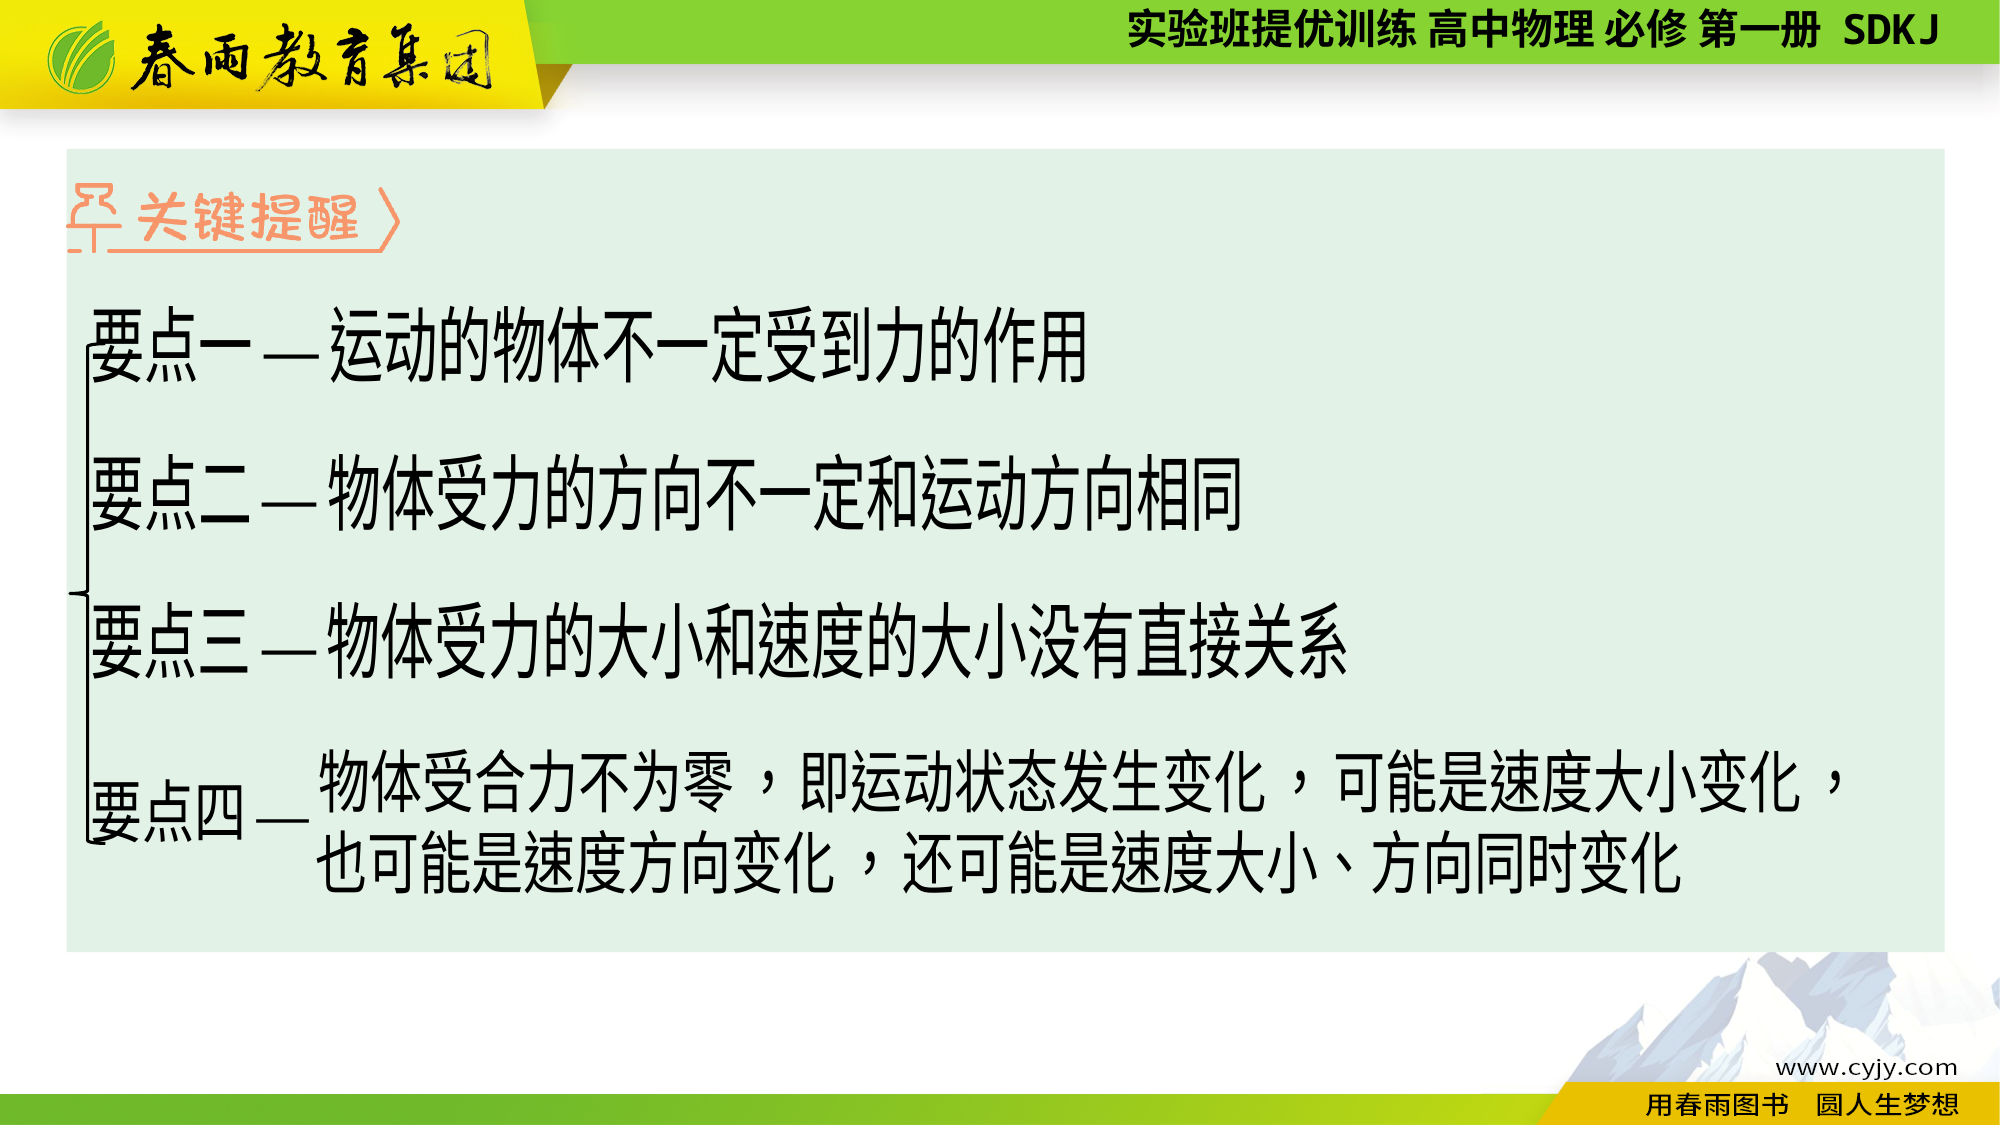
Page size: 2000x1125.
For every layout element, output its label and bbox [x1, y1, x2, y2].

text_box [69, 342, 106, 845]
picture [0, 0, 2000, 1125]
text_box [66, 148, 1945, 953]
